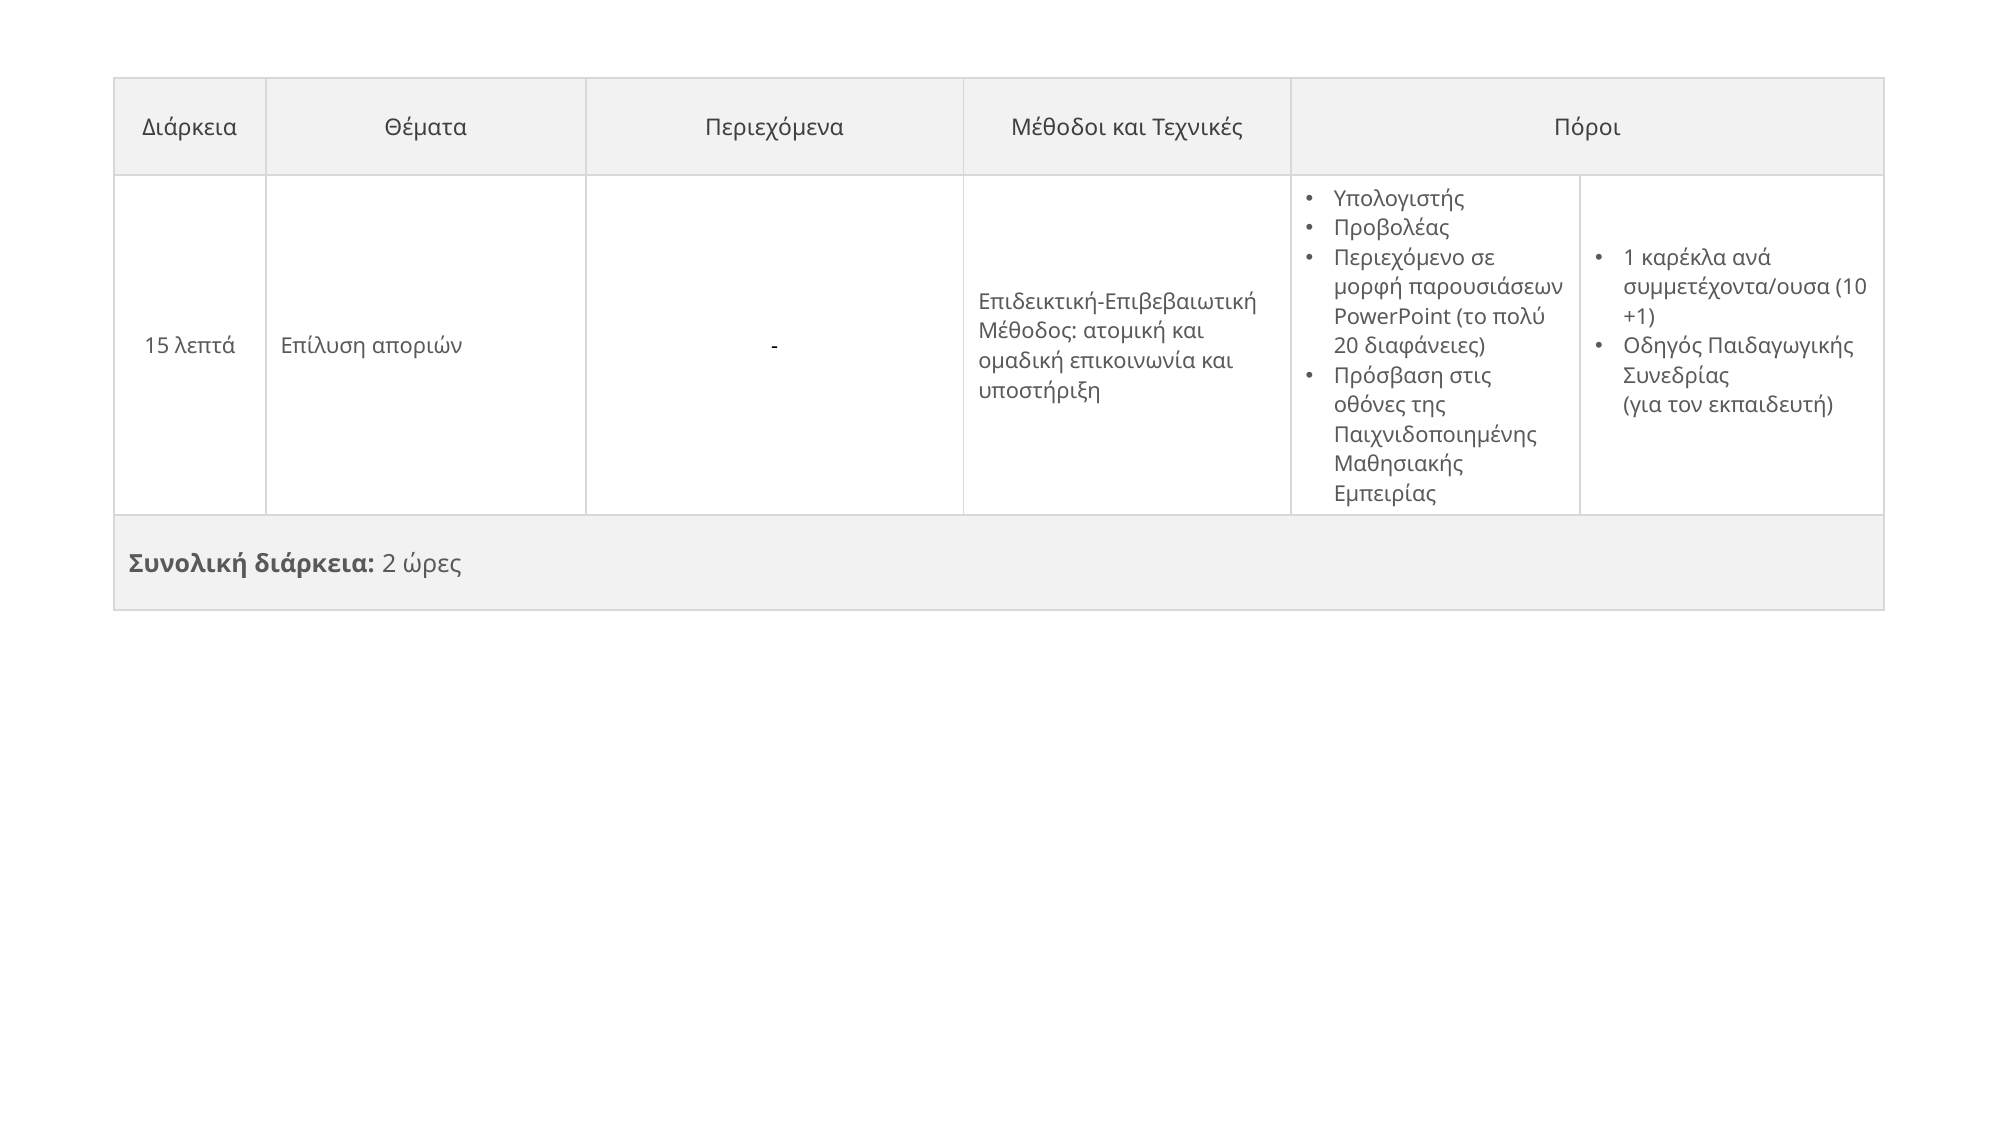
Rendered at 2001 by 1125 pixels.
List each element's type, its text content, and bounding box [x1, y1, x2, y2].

table_header Διάρκεια [115, 79, 265, 174]
table_header Περιεχόμενα [587, 79, 963, 174]
table_header Θέματα [267, 79, 585, 174]
table_cell 1 καρέκλα ανά συμμετέχοντα/ουσα (10 +1) Οδηγός Παιδαγωγικής Συνεδρίας (για τον εκπαιδευτή) [1581, 176, 1883, 514]
table_cell Επίλυση αποριών [267, 176, 585, 514]
table_cell 15 λεπτά [115, 176, 265, 514]
table_cell - [587, 176, 963, 514]
table_cell Υπολογιστής Προβολέας Περιεχόμενο σε μορφή παρουσιάσεων PowerPoint (το πολύ 20 διαφάνειες) Πρόσβαση στις οθόνες της Παιχνιδοποιημένης Μαθησιακής Εμπειρίας [1292, 176, 1579, 514]
table_header Πόροι [1292, 79, 1883, 174]
table_cell Επιδεικτική-Επιβεβαιωτική Μέθοδος: ατομική και ομαδική επικοινωνία και υποστήριξη [964, 176, 1290, 514]
table_header Μέθοδοι και Τεχνικές [964, 79, 1290, 174]
table_cell Συνολική διάρκεια: 2 ώρες [115, 516, 1883, 609]
